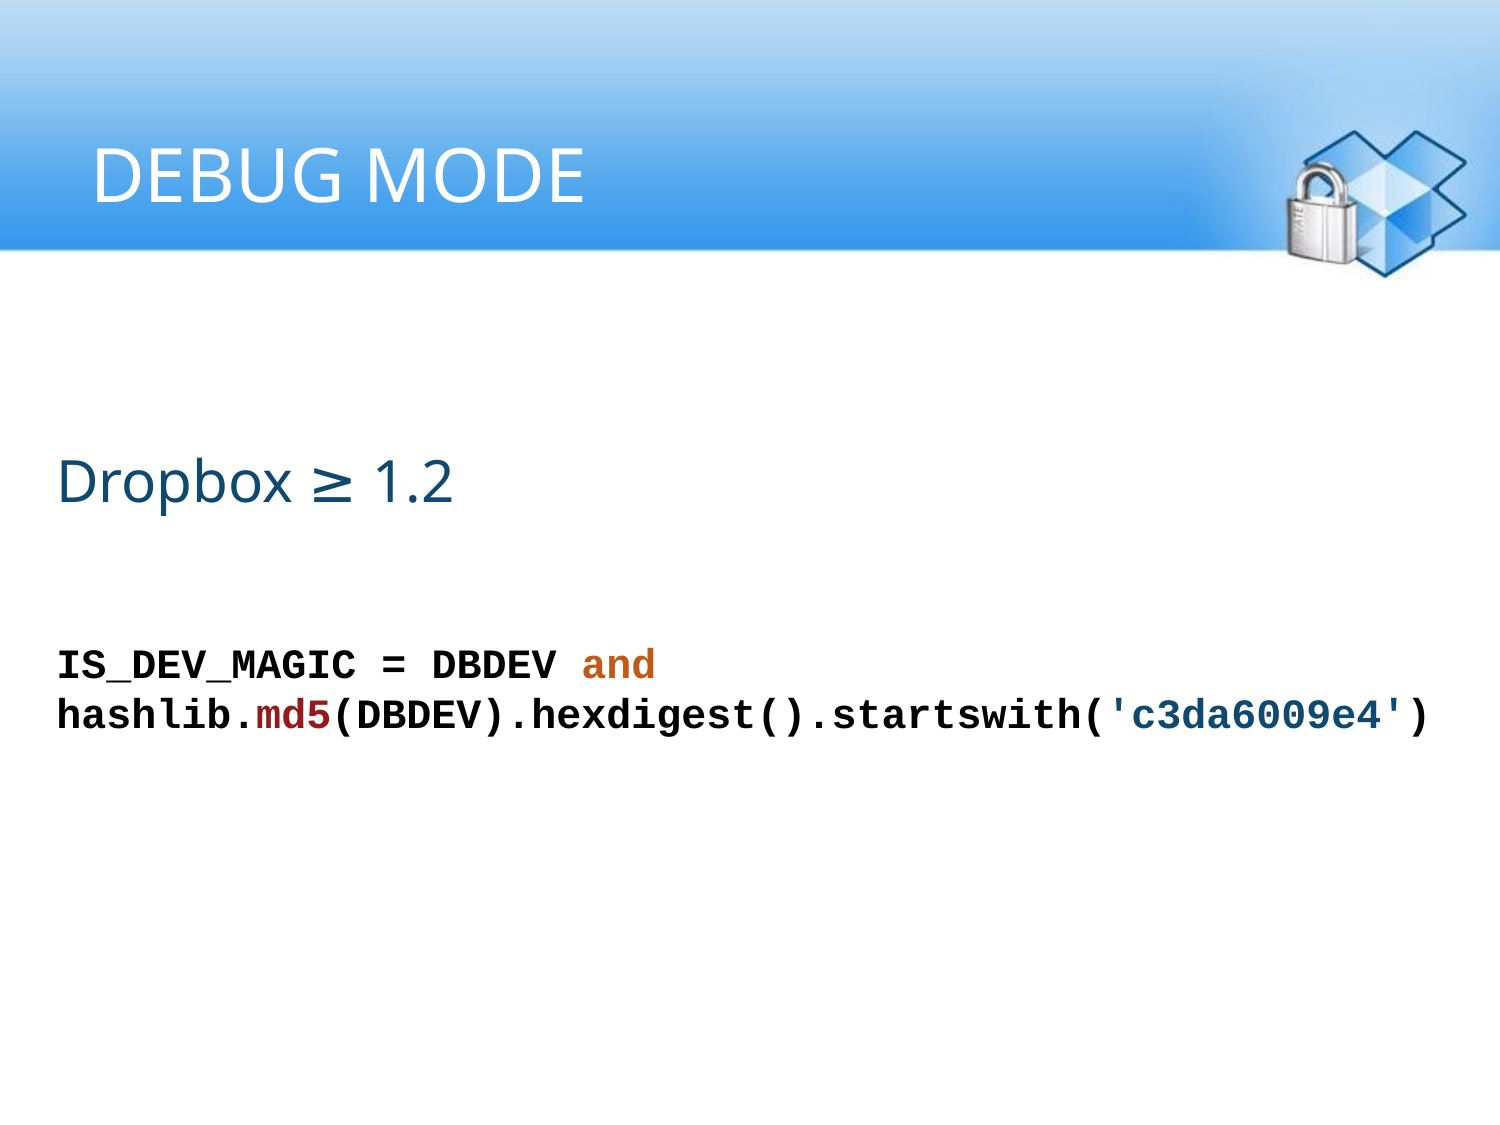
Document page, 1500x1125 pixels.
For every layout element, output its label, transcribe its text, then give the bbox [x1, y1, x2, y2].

list Dropbox ≥ 1.2 [41, 262, 1424, 575]
list IS_DEV_MAGIC = DBDEV and hashlib.md5(DBDEV).hexdigest().startswith('c3da6009e4') [41, 621, 1471, 846]
title Debug mode [75, 45, 1425, 233]
picture [0, 0, 1500, 1125]
